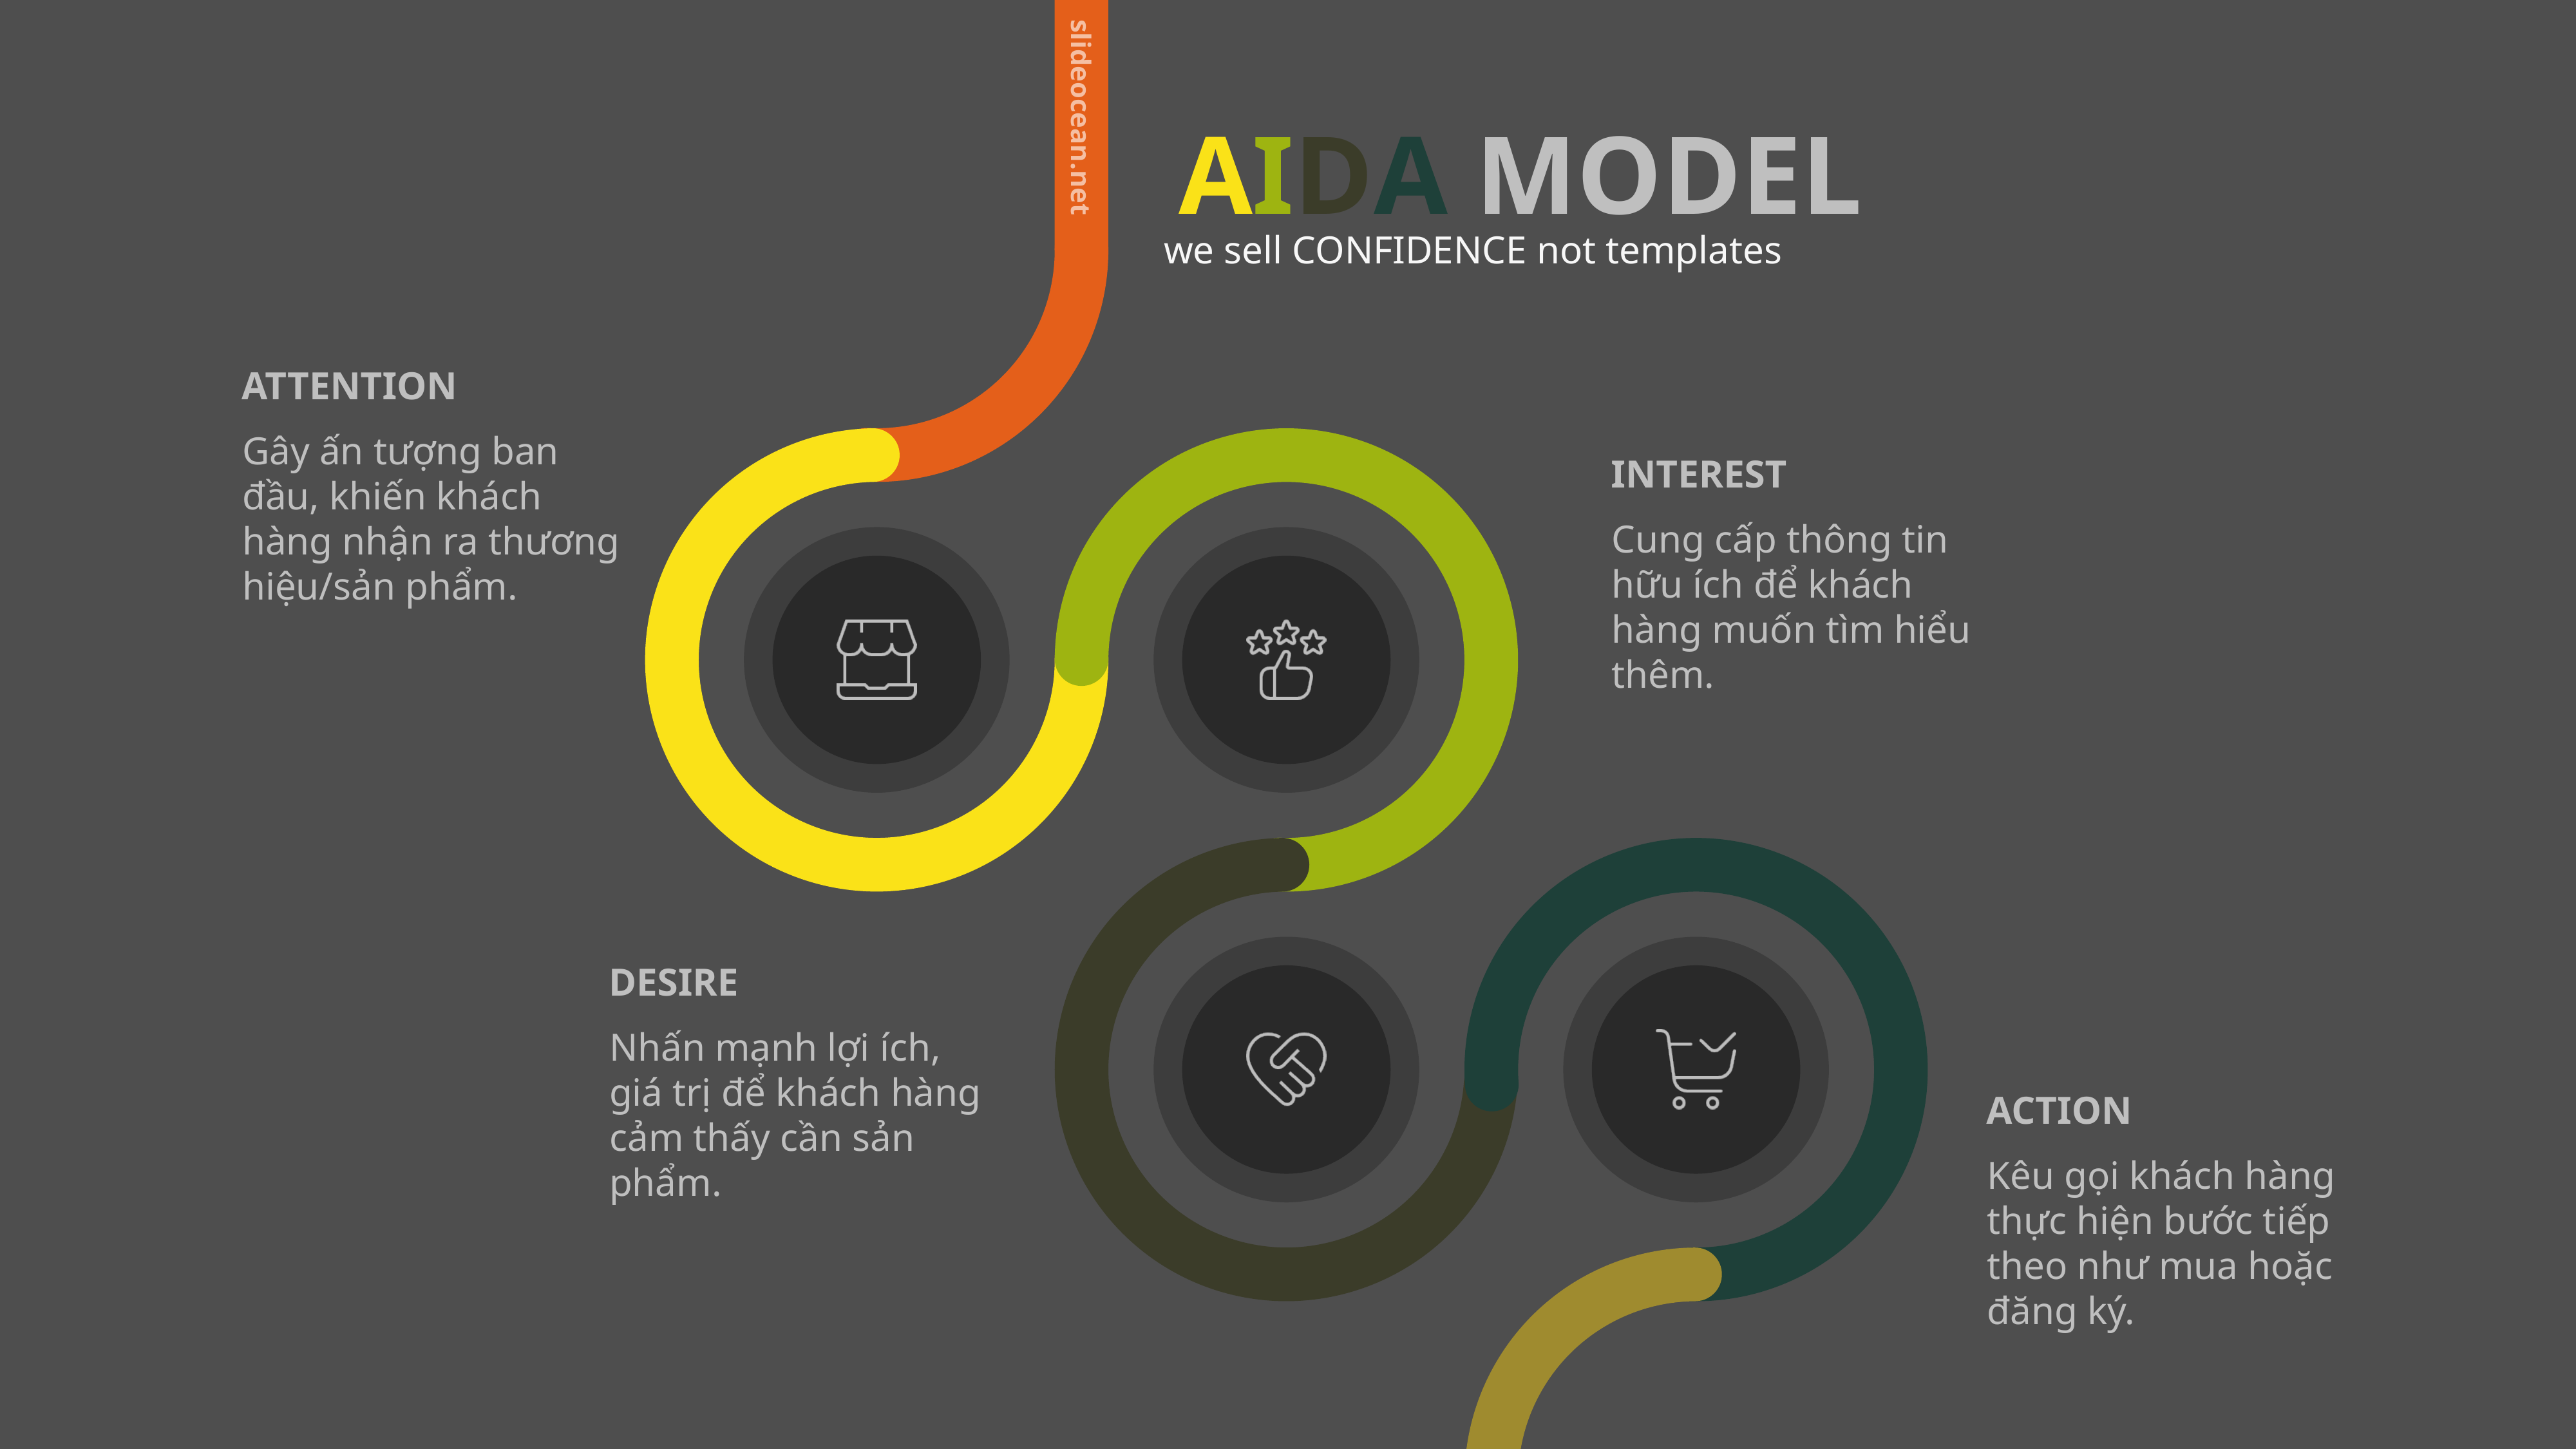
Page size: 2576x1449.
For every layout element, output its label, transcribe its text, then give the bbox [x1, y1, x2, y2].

text_box [1181, 660, 1285, 765]
picture [836, 619, 918, 701]
text_box [1591, 1073, 1695, 1175]
text_box [875, 554, 982, 659]
text_box [670, 454, 1083, 866]
picture [1245, 619, 1327, 701]
text_box Nhấn mạnh lợi ích, giá trị để khách hàng cảm thấy cần sản phẩm. [600, 1019, 1005, 1209]
text_box [1080, 864, 1492, 1276]
text_box slideocean.net [1061, 10, 1103, 225]
text_box [1284, 935, 1421, 1079]
text_box [1492, 1273, 1696, 1449]
picture [1245, 1028, 1327, 1110]
text_box Cung cấp thông tin hữu ích để khách hàng muốn tìm hiểu thêm. [1602, 510, 2007, 701]
text_box INTEREST [1601, 445, 1885, 500]
text_box AIDA MODEL [1170, 102, 1872, 241]
text_box DESIRE [599, 954, 862, 1009]
text_box [1080, 454, 1493, 866]
text_box [1285, 964, 1392, 1077]
text_box we sell CONFIDENCE not templates [1154, 221, 1792, 276]
text_box Kêu gọi khách hàng thực hiện bước tiếp theo như mua hoặc đăng ký. [1977, 1146, 2383, 1337]
text_box [1152, 659, 1282, 794]
text_box [875, 526, 1011, 659]
text_box [1490, 864, 1902, 1276]
text_box [1054, 0, 1109, 251]
text_box [866, 248, 1083, 457]
text_box ACTION [1976, 1081, 2260, 1137]
picture [1655, 1028, 1737, 1110]
text_box [1562, 1077, 1694, 1204]
text_box ATTENTION [232, 357, 470, 412]
text_box Gây ấn tượng ban đầu, khiến khách hàng nhận ra thương hiệu/sản phẩm. [232, 422, 638, 612]
